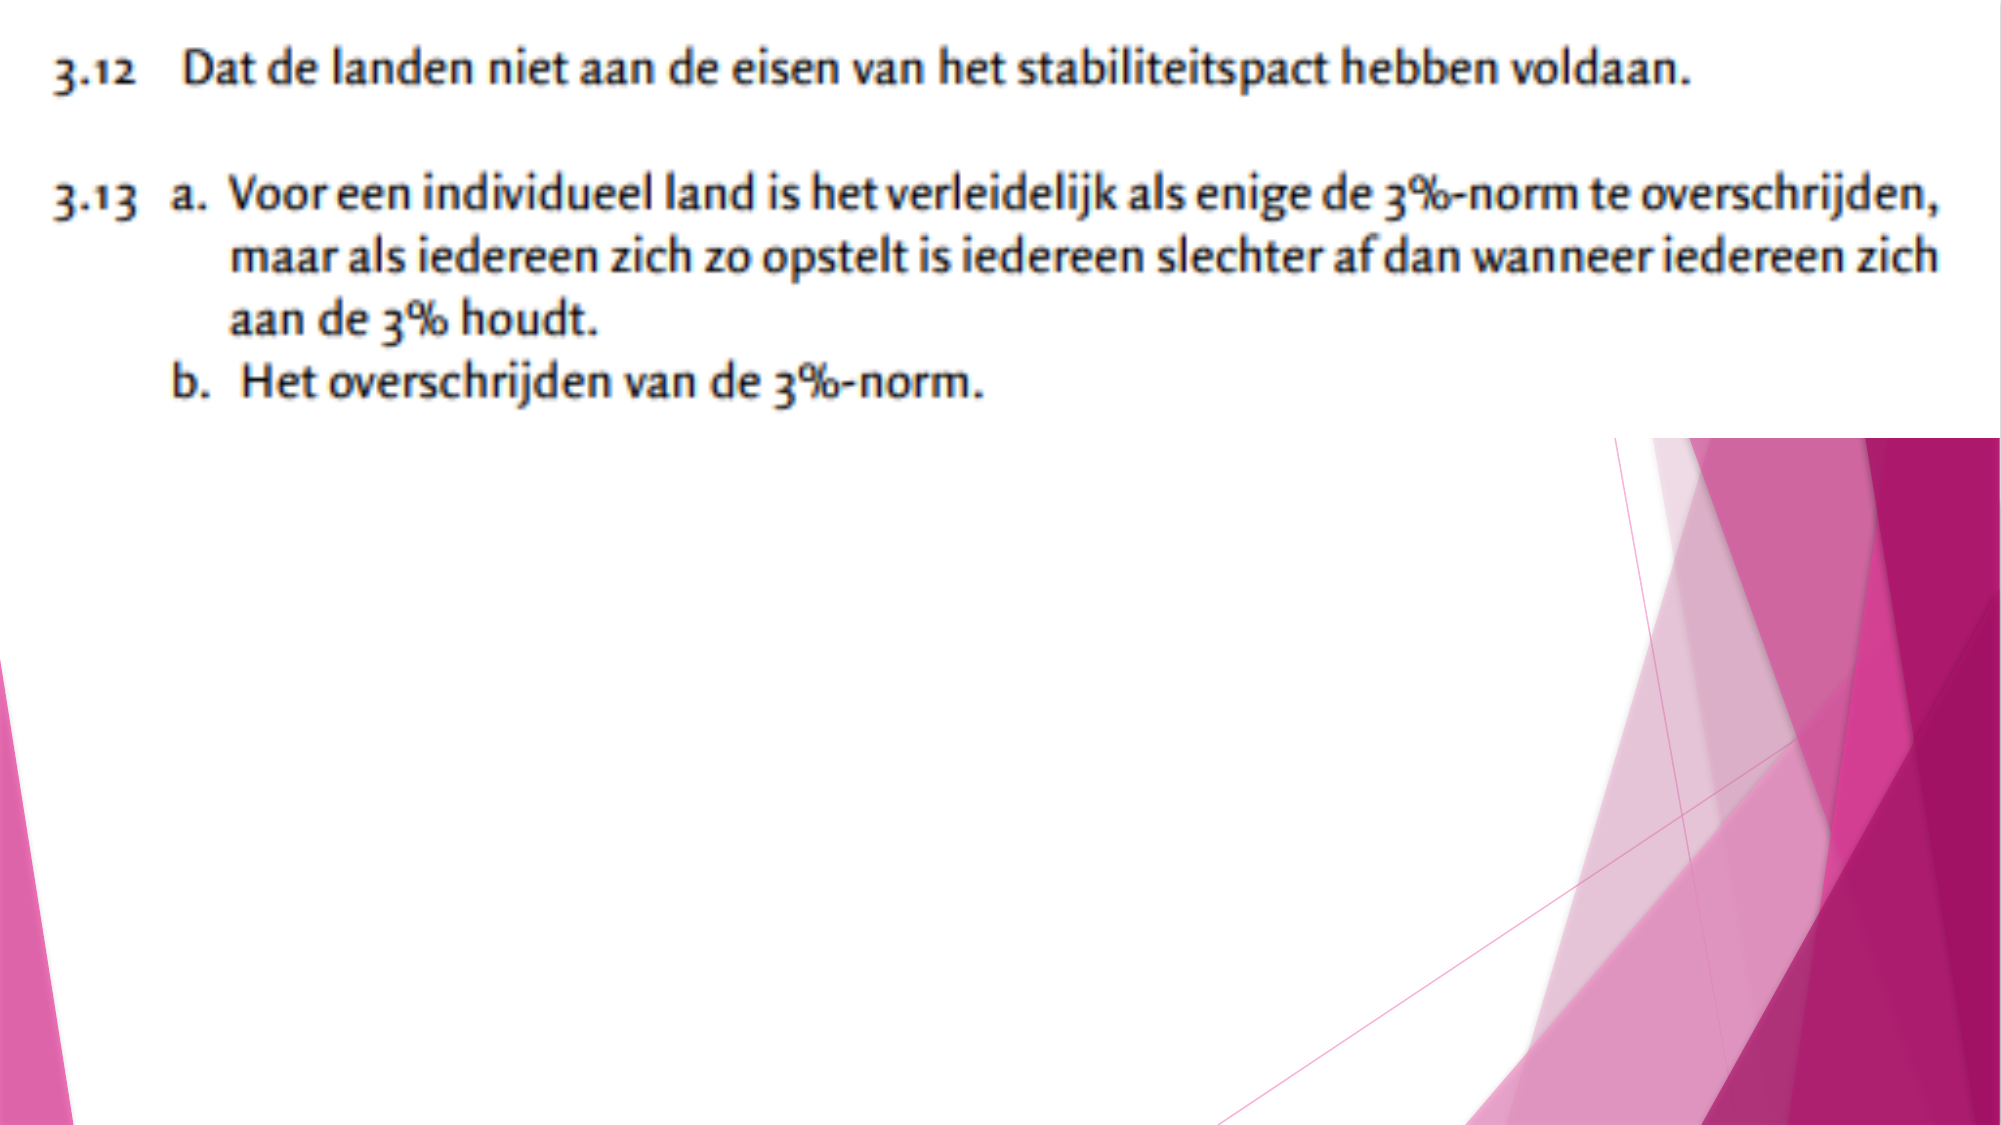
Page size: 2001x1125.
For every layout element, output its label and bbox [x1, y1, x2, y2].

picture [0, 0, 2000, 438]
